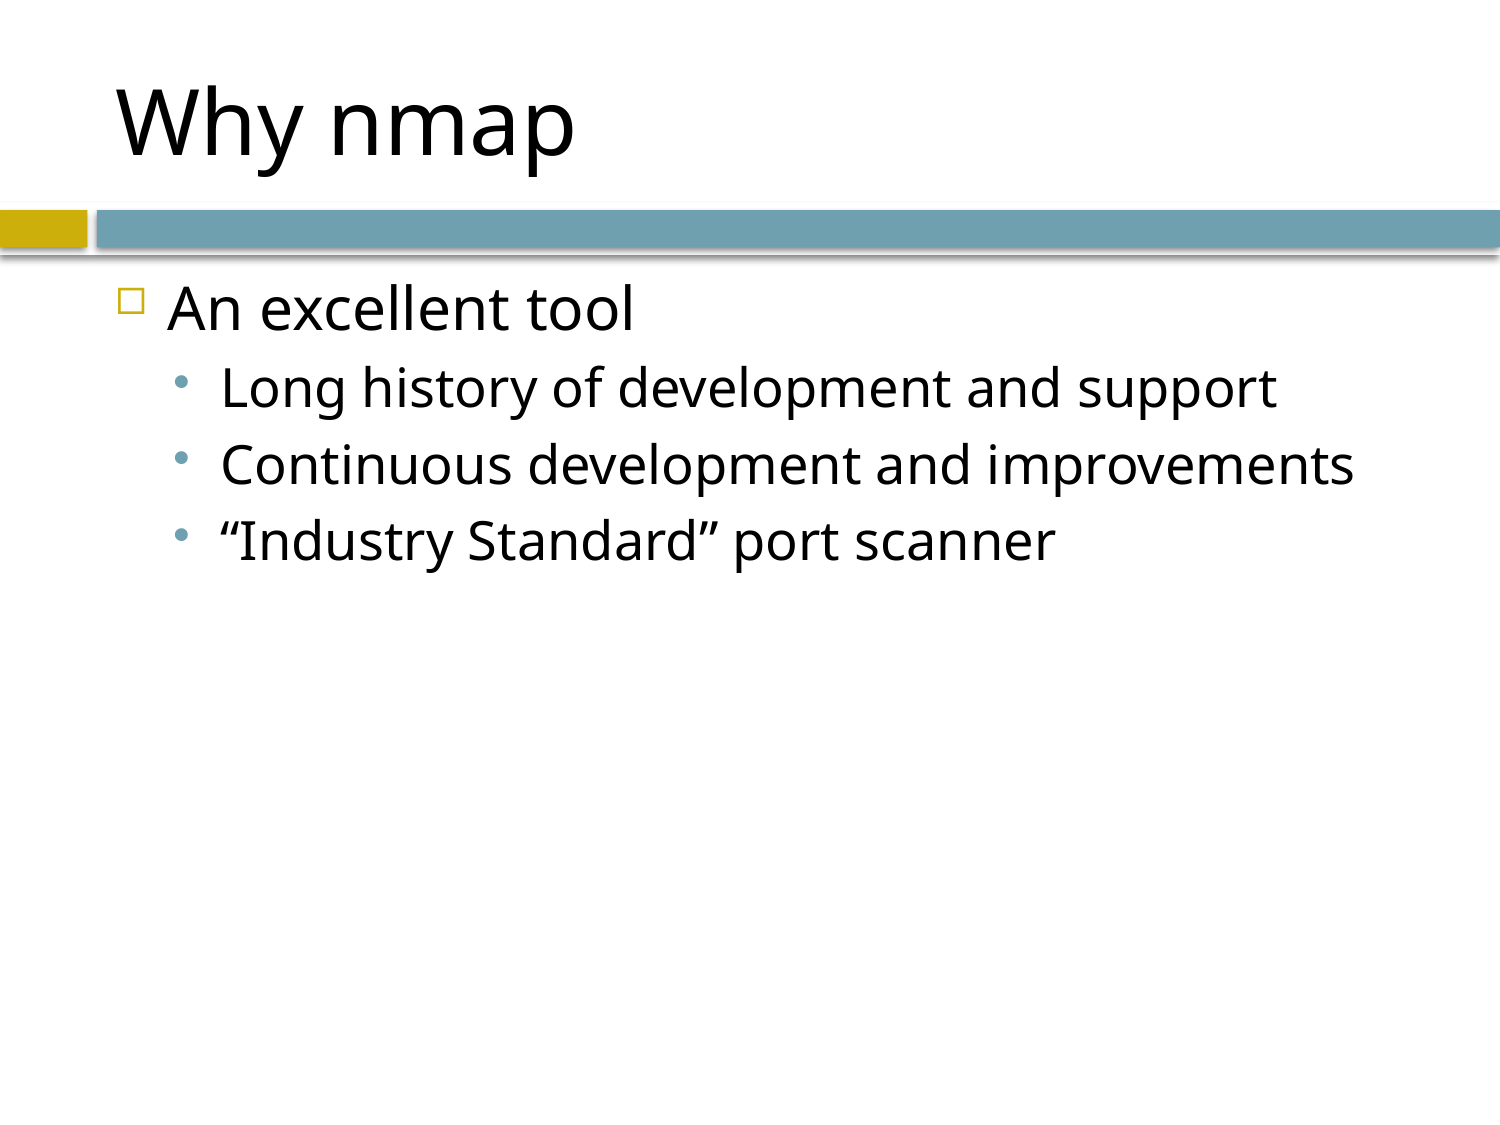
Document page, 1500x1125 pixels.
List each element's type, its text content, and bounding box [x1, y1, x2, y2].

title Why nmap [100, 37, 1438, 200]
list An excellent tool Long history of development and support Continuous development and improvements “Industry Standard” port scanner [100, 262, 1438, 1000]
